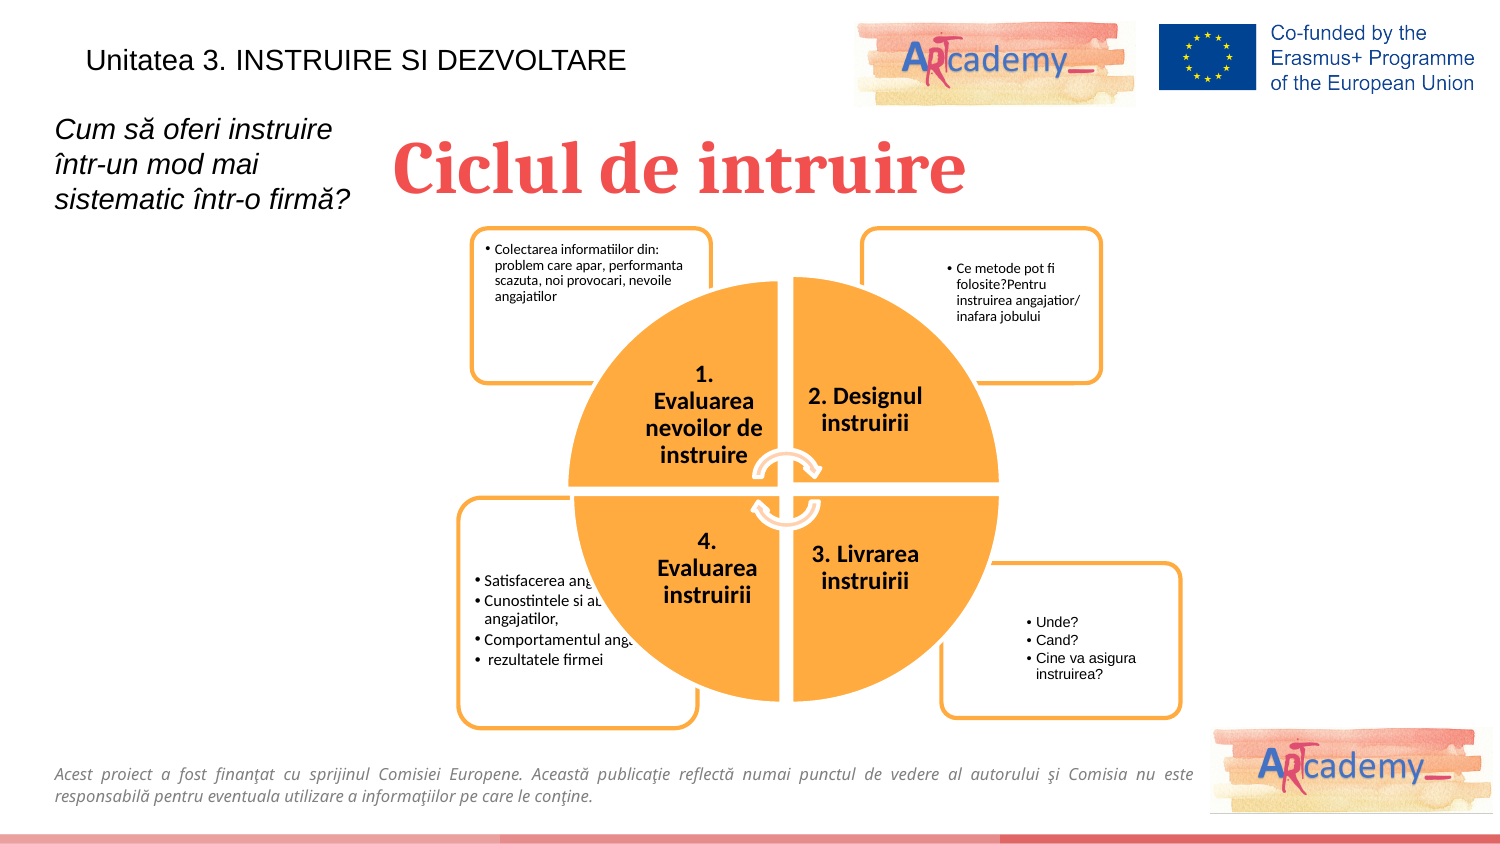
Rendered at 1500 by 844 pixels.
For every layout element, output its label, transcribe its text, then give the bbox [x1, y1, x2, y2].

picture [854, 2, 1137, 138]
text_box Acest proiect a fost finanţat cu sprijinul Comisiei Europene. Această publicaţie reflectă numai punctul de vedere al autorului şi Comisia nu este responsabilă pentru eventuala utilizare a informaţiilor pe care le conţine. [39, 754, 1205, 808]
picture [1210, 709, 1493, 844]
picture [1158, 24, 1474, 94]
title Ciclul de intruire [180, 53, 1181, 224]
text_box Cum să oferi instruire într-un mod mai sistematic într-o firmă? [39, 102, 368, 223]
text_box Unitatea 3. INSTRUIRE SI DEZVOLTARE [70, 33, 708, 84]
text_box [299, 237, 1274, 742]
